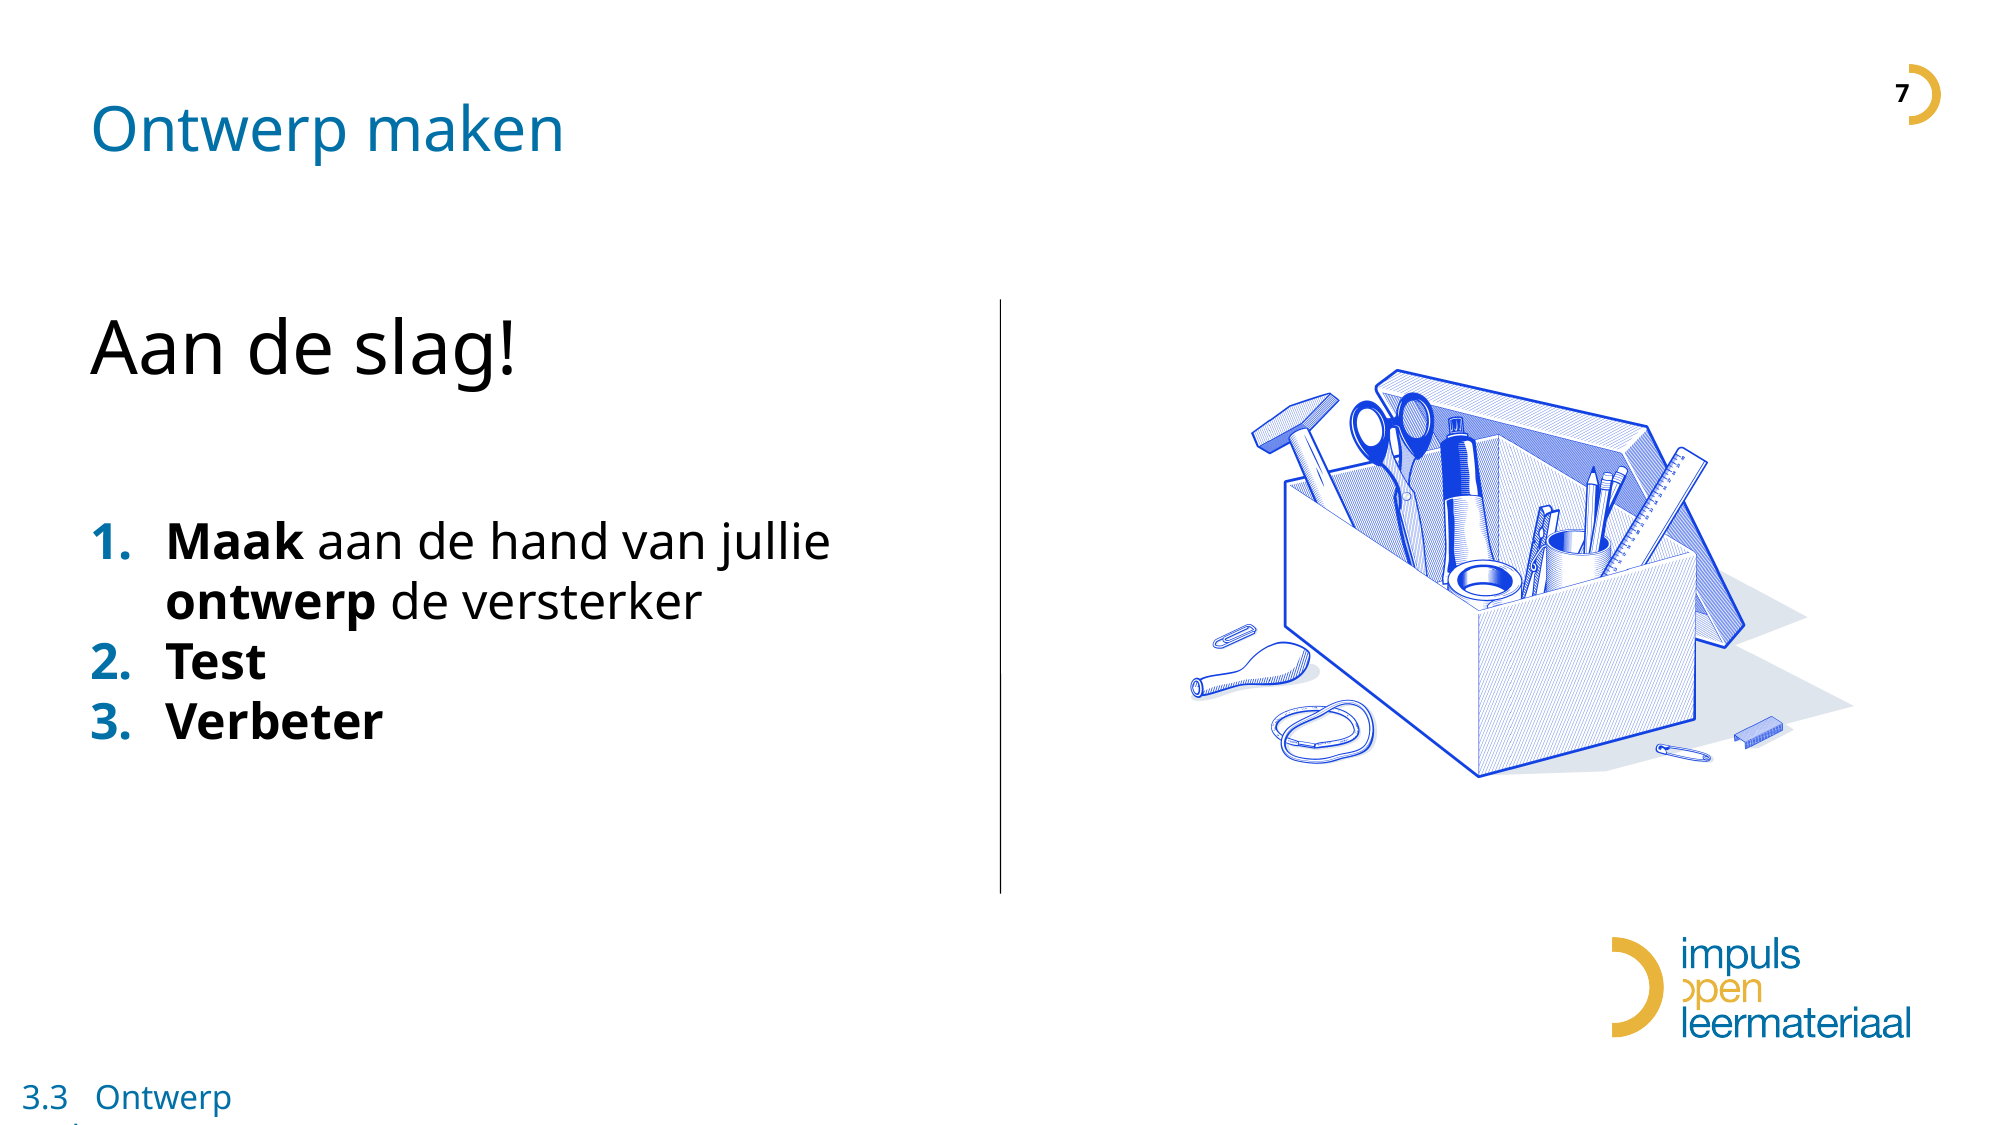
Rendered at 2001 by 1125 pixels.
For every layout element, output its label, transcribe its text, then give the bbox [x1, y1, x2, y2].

picture [1717, 1018, 1727, 1023]
text_box 3.3 Ontwerp maken [21, 1076, 348, 1116]
picture [1766, 1018, 1775, 1038]
picture [1752, 1018, 1761, 1038]
list Aan de slag! Maak aan de hand van jullie ontwerp de versterker Test Verbeter [90, 299, 841, 894]
picture [1822, 1018, 1833, 1023]
picture [1887, 1027, 1897, 1034]
picture [1694, 1028, 1716, 1038]
picture [1695, 1018, 1705, 1023]
title Ontwerp maken [90, 89, 1910, 247]
picture [1865, 1027, 1875, 1034]
picture [1909, 64, 1941, 125]
picture [1029, 299, 1991, 840]
picture [1787, 1027, 1797, 1034]
picture [1612, 937, 1910, 1038]
picture [1845, 1019, 1853, 1038]
